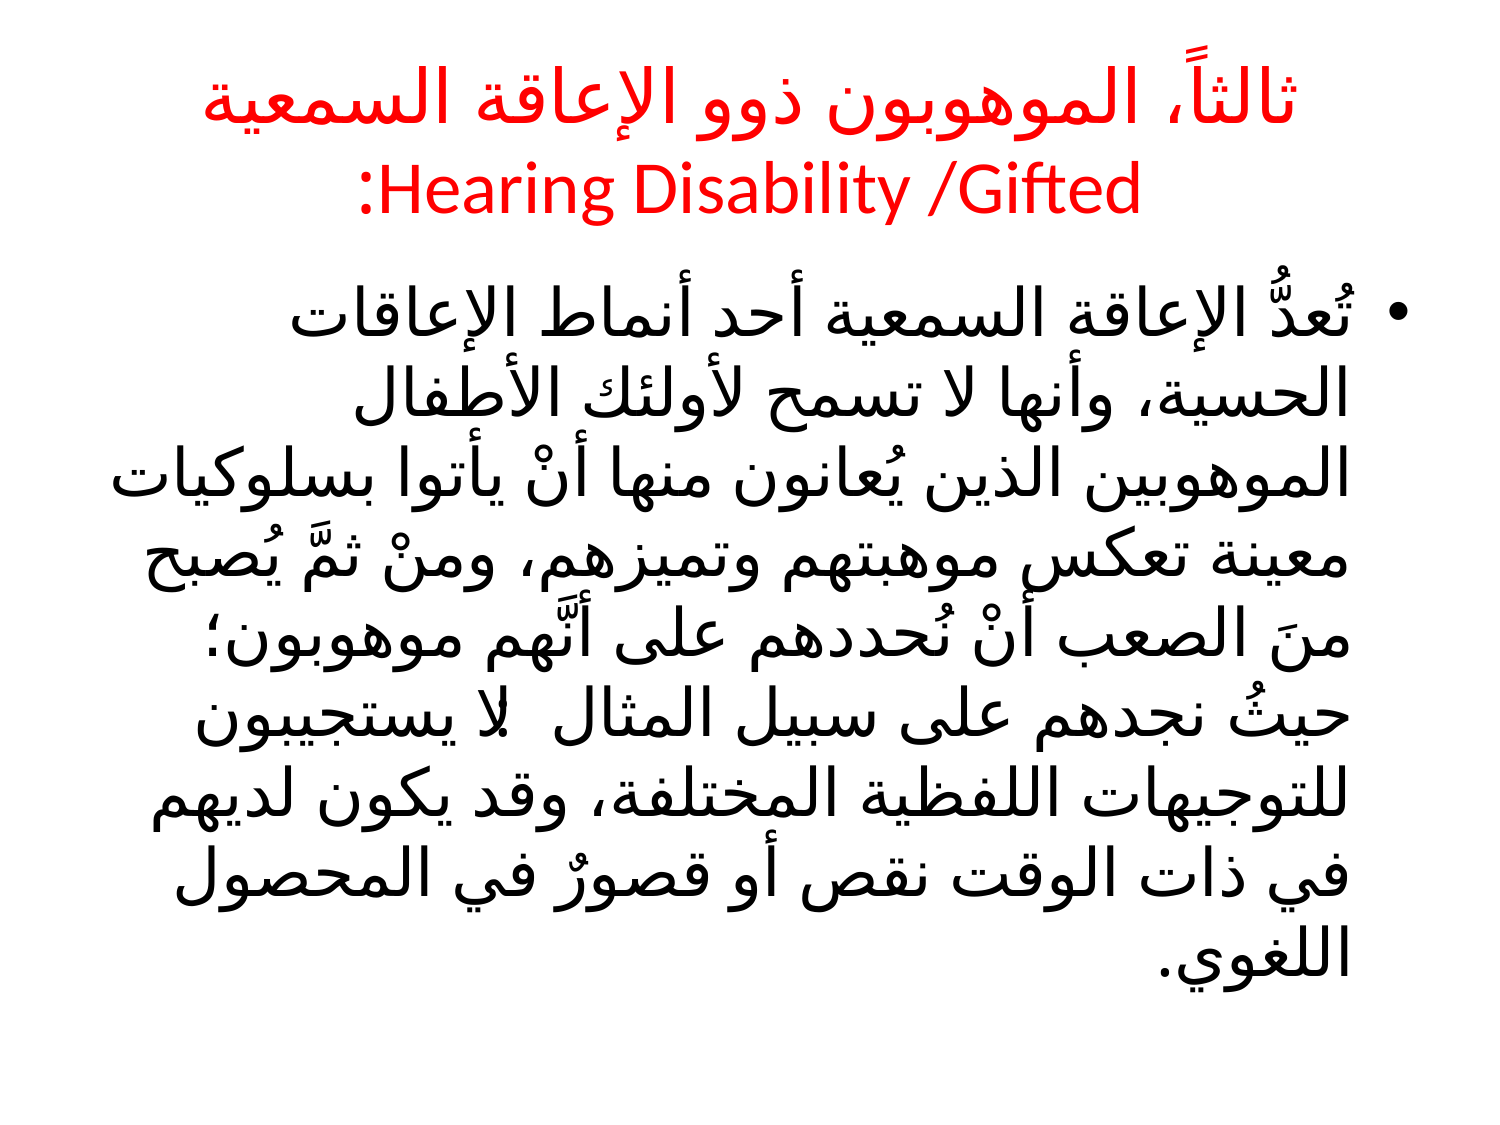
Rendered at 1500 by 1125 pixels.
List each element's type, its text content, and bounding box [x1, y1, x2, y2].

title ثالثاً، الموهوبون ذوو الإعاقة السمعية Hearing Disability /Gifted: [75, 45, 1425, 233]
list تُعدُّ الإعاقة السمعية أحد أنماط الإعاقات الحسية، وأنها لا تسمح لأولئك الأطفال الموهوبين الذين يُعانون منها أنْ يأتوا بسلوكيات معينة تعكس موهبتهم وتميزهم، ومنْ ثمَّ يُصبح منَ الصعب أنْ نُحددهم على أنَّهم موهوبون؛ حيثُ نجدهم على سبيل المثال: لا يستجيبون للتوجيهات اللفظية المختلفة، وقد يكون لديهم في ذات الوقت نقص أو قصورٌ في المحصول اللغوي. [75, 262, 1425, 1005]
